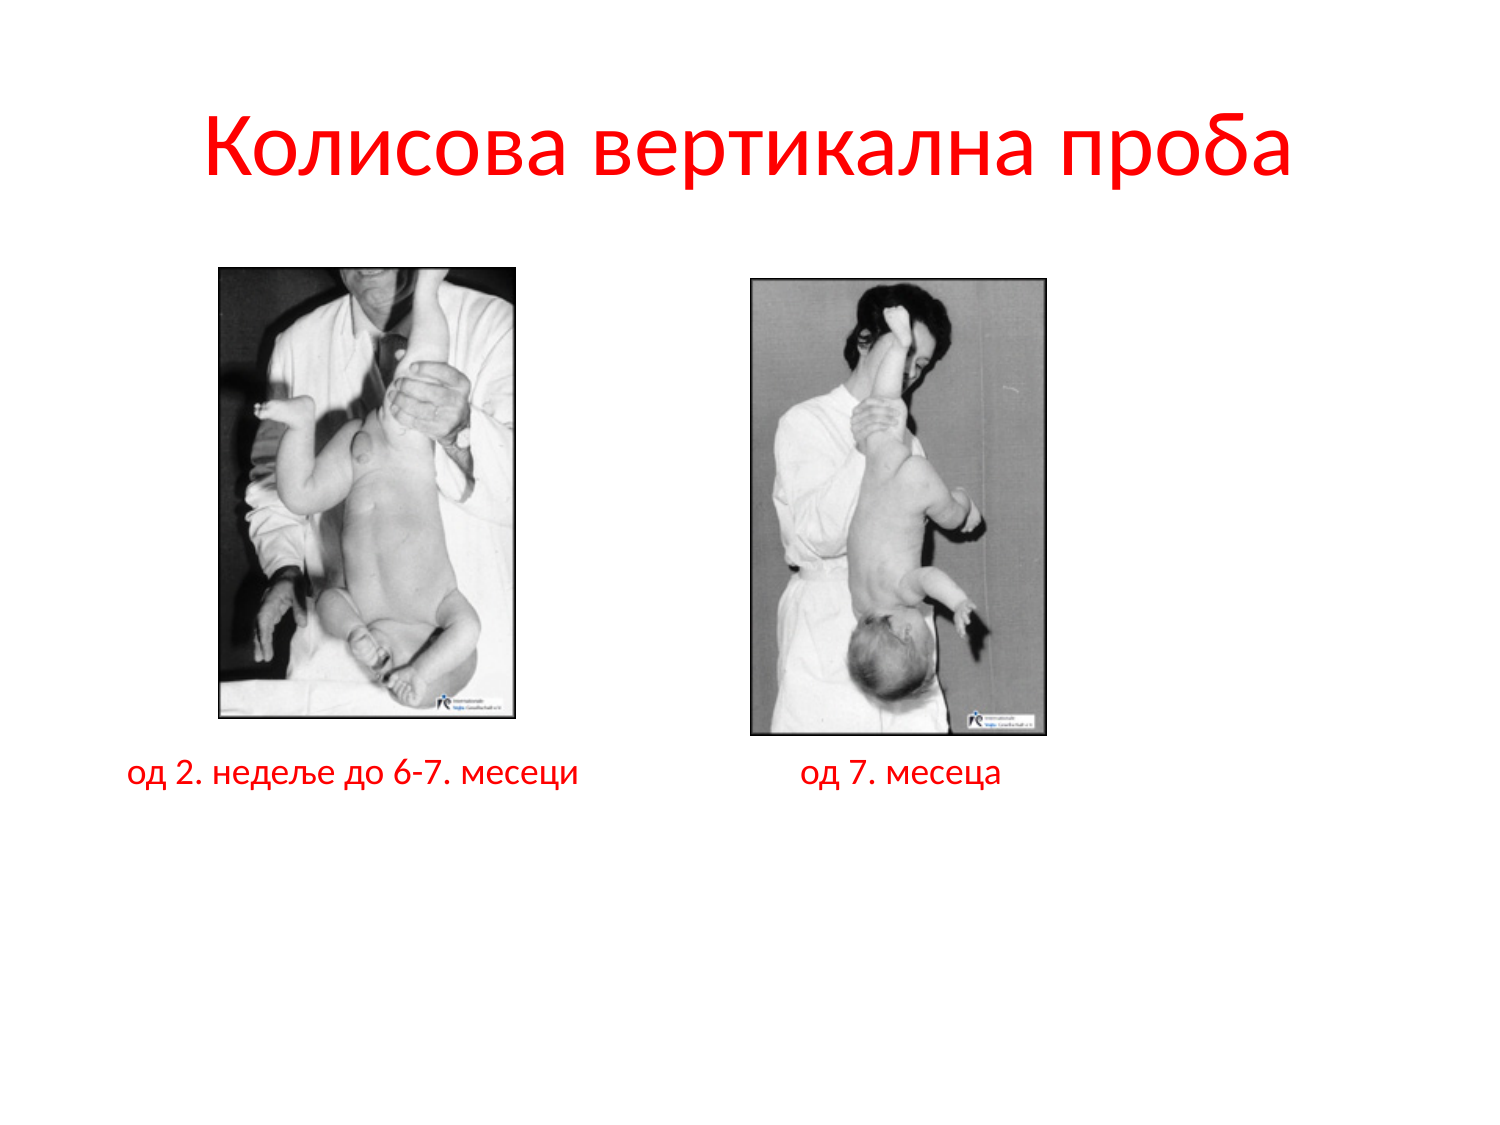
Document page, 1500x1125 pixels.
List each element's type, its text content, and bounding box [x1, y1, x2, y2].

text_box од 2. недеље до 6-7. месеци [112, 739, 609, 800]
text_box од 7. месеца [785, 739, 1258, 800]
picture [749, 278, 1048, 736]
title Колисова вертикална проба [75, 45, 1425, 233]
picture [218, 266, 516, 719]
